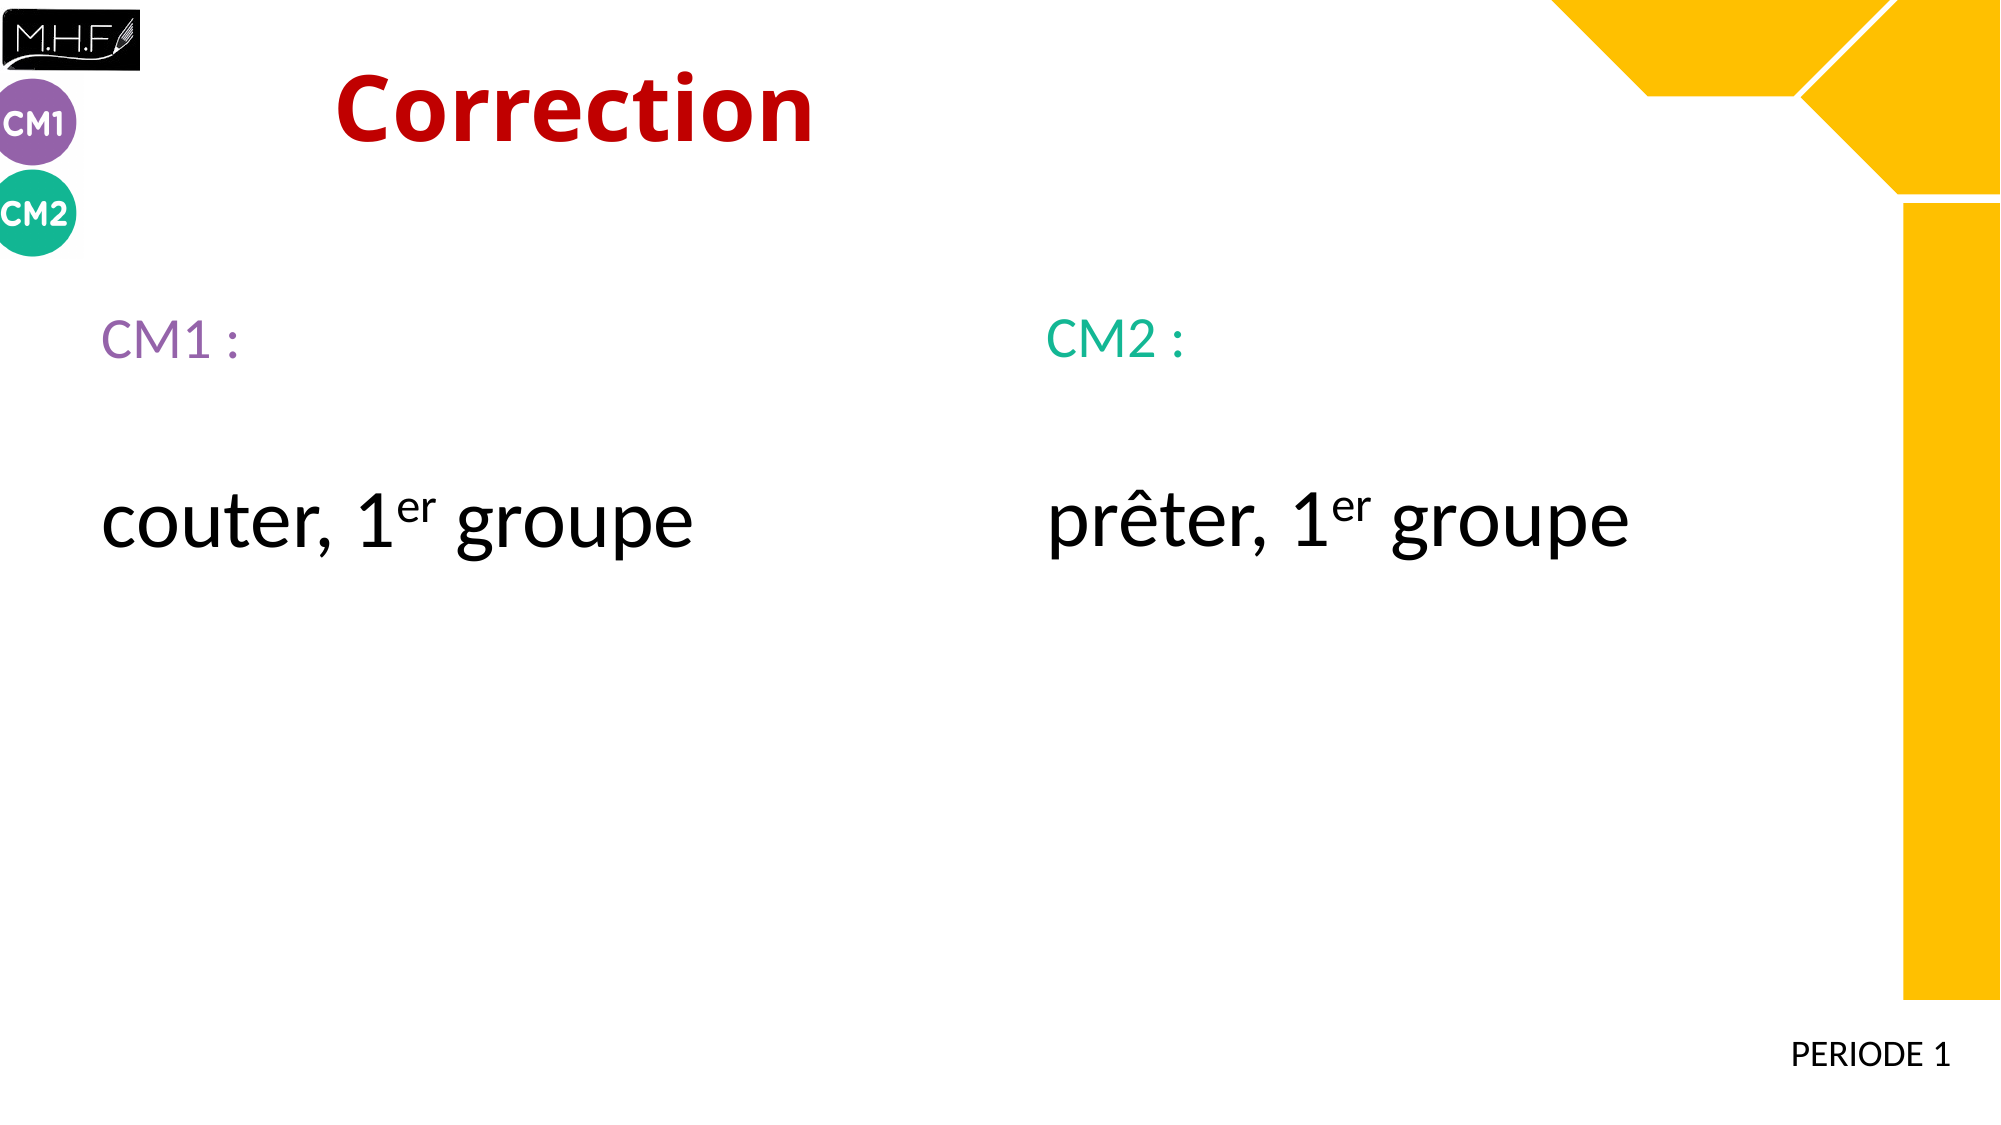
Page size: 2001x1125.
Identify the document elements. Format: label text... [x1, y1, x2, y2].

text_box [1549, 0, 1892, 98]
text_box PERIODE 1 [1362, 1021, 1967, 1125]
text_box [1799, 0, 2000, 196]
title Correction [318, 3, 1865, 221]
picture [0, 7, 140, 259]
list CM1 : couter, 1er groupe [86, 300, 897, 1015]
text_box CM2 : prêter, 1er groupe [1031, 299, 1853, 1014]
text_box [1902, 202, 2000, 1001]
